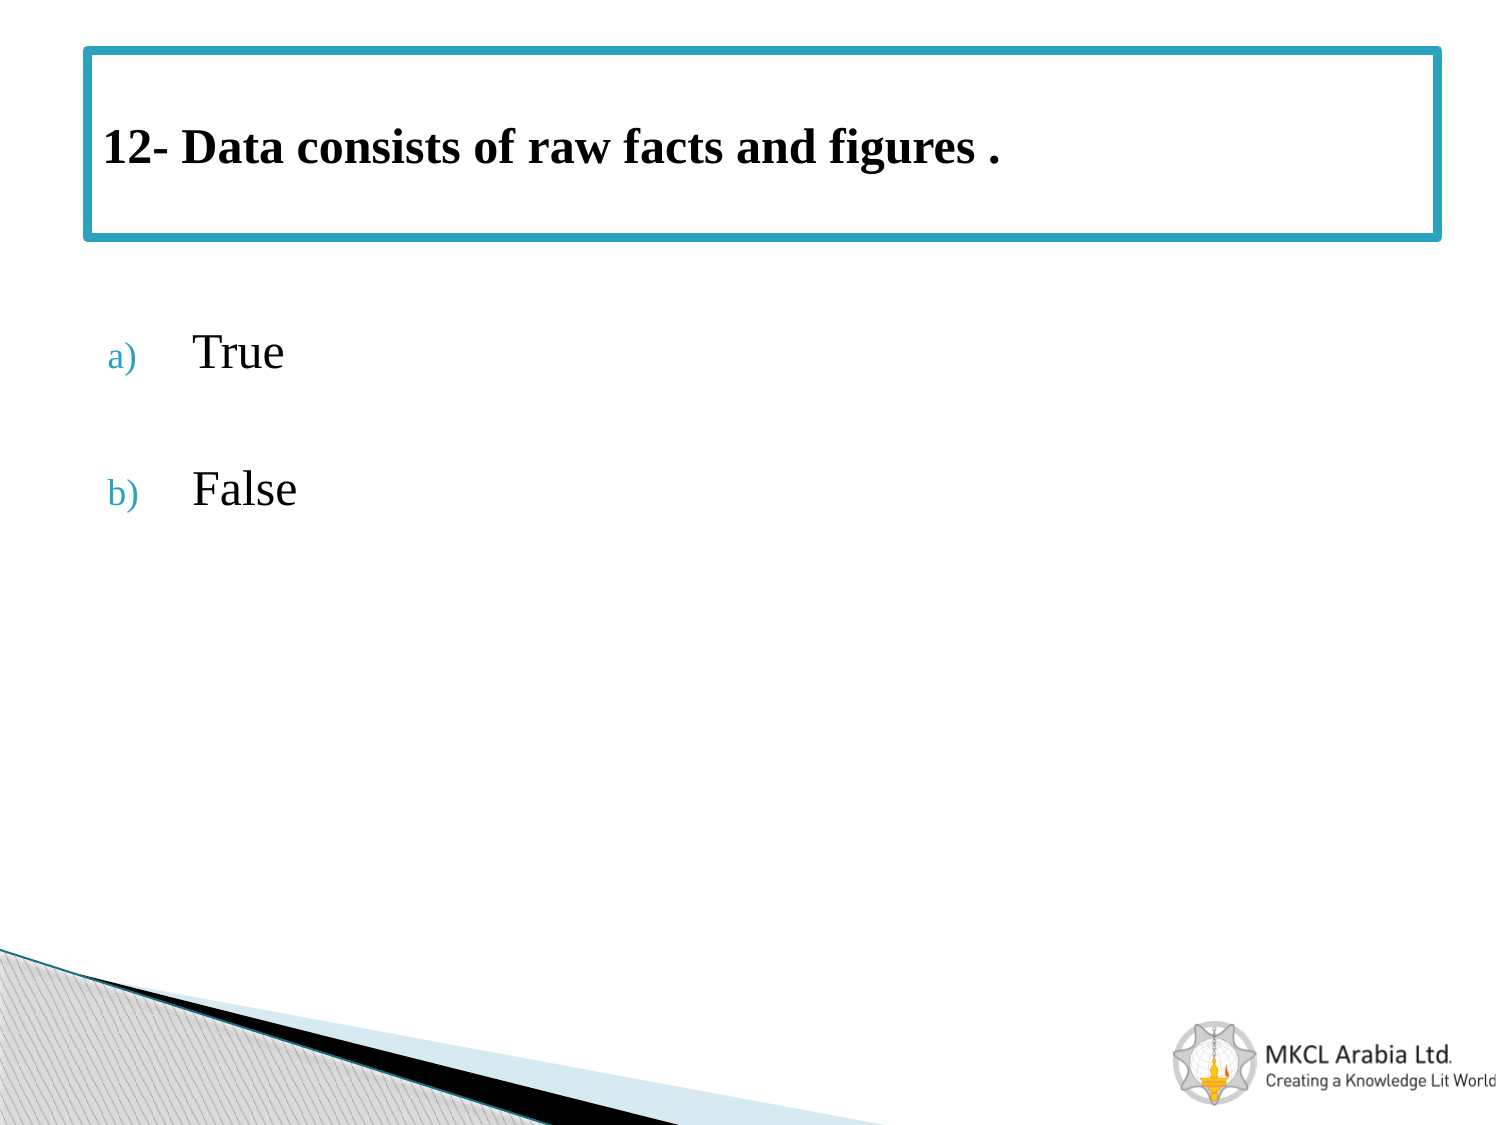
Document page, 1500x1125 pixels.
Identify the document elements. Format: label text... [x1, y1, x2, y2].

picture [1172, 1021, 1496, 1106]
list True False [75, 243, 1425, 986]
title 12- Data consists of raw facts and figures . [83, 46, 1442, 242]
